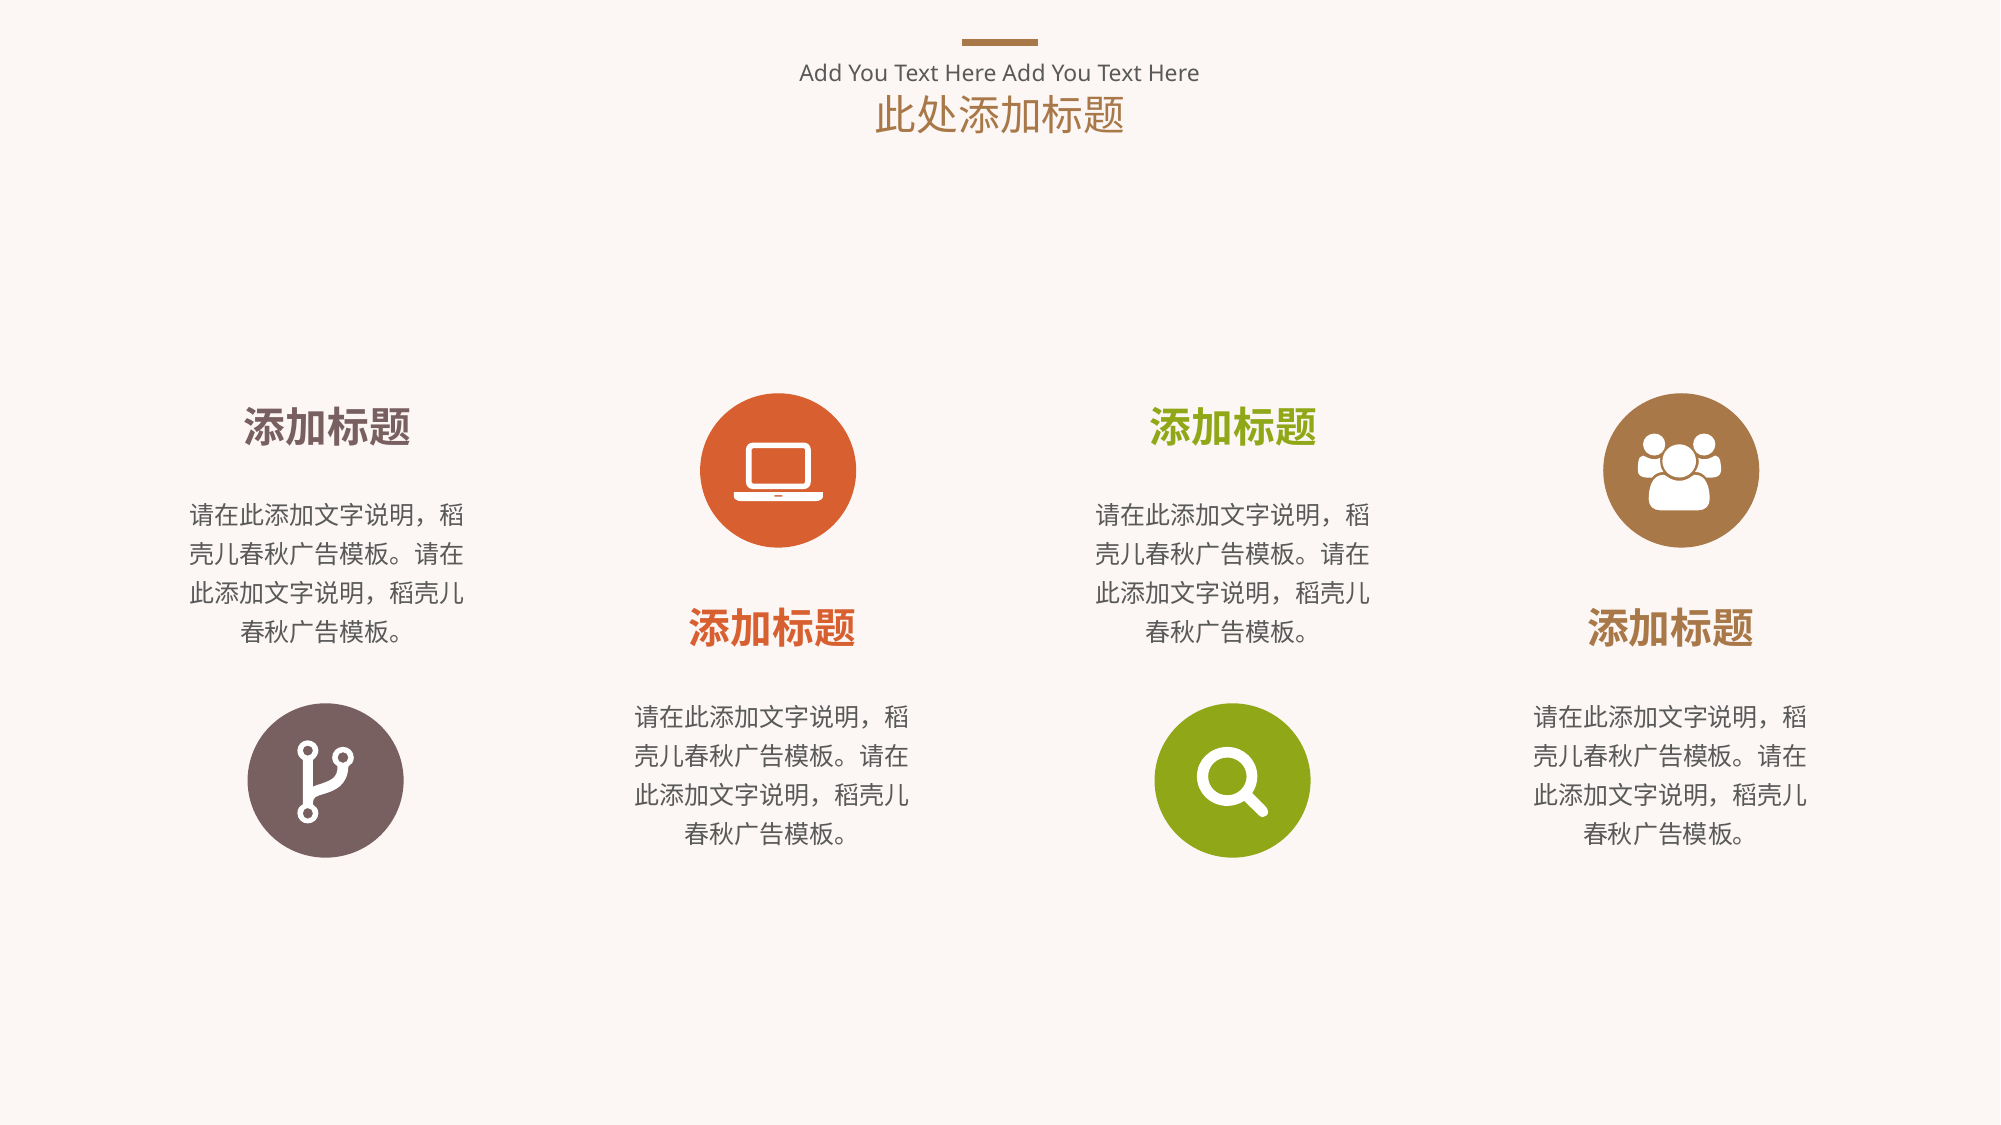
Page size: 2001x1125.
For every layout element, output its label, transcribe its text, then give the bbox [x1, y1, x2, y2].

text_box [745, 442, 811, 490]
text_box [733, 492, 823, 502]
text_box Add You Text Here Add You Text Here [770, 42, 1230, 93]
text_box 添加标题 [1126, 392, 1340, 458]
text_box [1643, 433, 1716, 478]
text_box [1196, 746, 1269, 818]
text_box [700, 393, 857, 548]
text_box 请在此添加文字说明，稻壳儿春秋广告模板。请在此添加文字说明，稻壳儿春秋广告模板。 [1071, 483, 1396, 654]
text_box 请在此添加文字说明，稻壳儿春秋广告模板。请在此添加文字说明，稻壳儿春秋广告模板。 [610, 684, 934, 856]
text_box [1637, 455, 1664, 478]
text_box [1154, 703, 1311, 858]
text_box [1603, 393, 1760, 548]
text_box 添加标题 [220, 392, 434, 458]
text_box 请在此添加文字说明，稻壳儿春秋广告模板。请在此添加文字说明，稻壳儿春秋广告模板。 [165, 483, 490, 654]
text_box 请在此添加文字说明，稻壳儿春秋广告模板。请在此添加文字说明，稻壳儿春秋广告模板。 [1508, 684, 1833, 856]
text_box [1648, 455, 1722, 511]
text_box 此处添加标题 [859, 93, 1141, 147]
text_box [247, 703, 404, 858]
text_box 添加标题 [665, 594, 879, 660]
text_box 添加标题 [1564, 594, 1778, 660]
text_box [297, 740, 354, 824]
